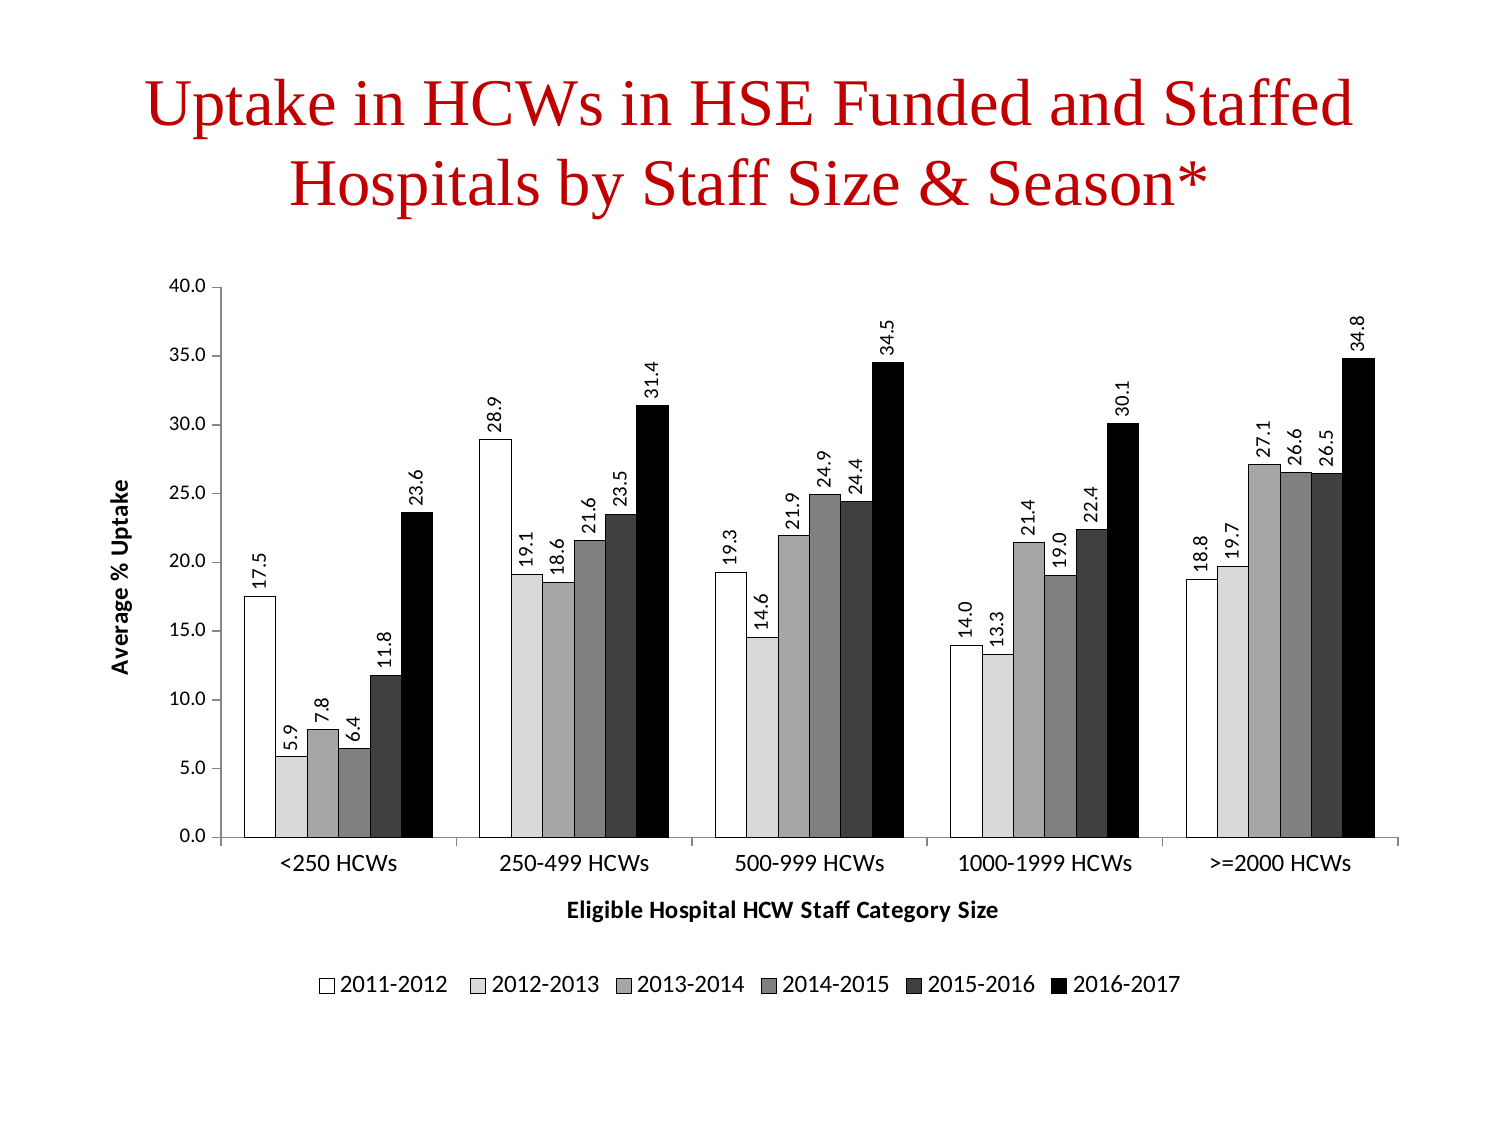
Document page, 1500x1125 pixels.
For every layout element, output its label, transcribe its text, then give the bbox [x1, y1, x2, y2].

title Uptake in HCWs in HSE Funded and Staffed Hospitals by Staff Size & Season* [75, 45, 1425, 233]
chart [74, 262, 1426, 1006]
